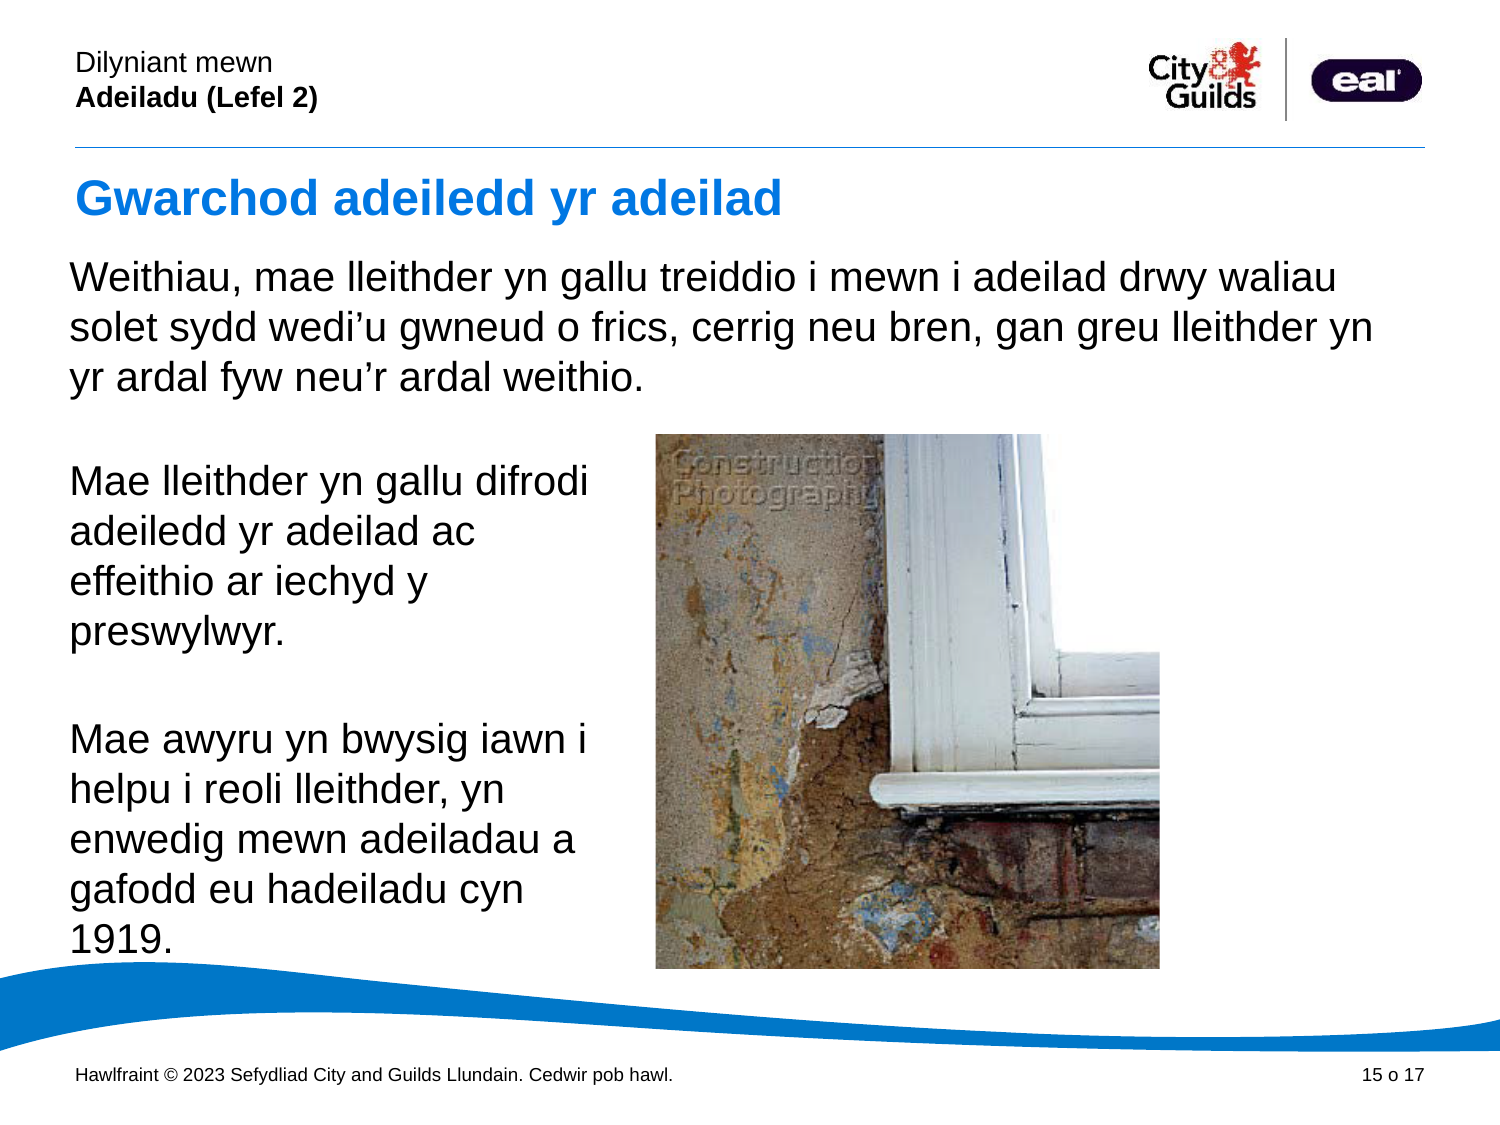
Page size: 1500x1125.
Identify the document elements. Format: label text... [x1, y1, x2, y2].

title Gwarchod adeiledd yr adeilad [74, 165, 1426, 229]
text_box Mae awyru yn bwysig iawn i helpu i reoli lleithder, yn enwedig mewn adeiladau a gafodd eu hadeiladu cyn 1919. [54, 704, 609, 970]
picture [1149, 38, 1422, 121]
text_box Weithiau, mae lleithder yn gallu treiddio i mewn i adeilad drwy waliau solet sydd wedi’u gwneud o frics, cerrig neu bren, gan greu lleithder yn yr ardal fyw neu’r ardal weithio. [54, 242, 1423, 408]
text_box Mae lleithder yn gallu difrodi adeiledd yr adeilad ac effeithio ar iechyd y preswylwyr. [54, 446, 609, 662]
picture [655, 434, 1160, 969]
